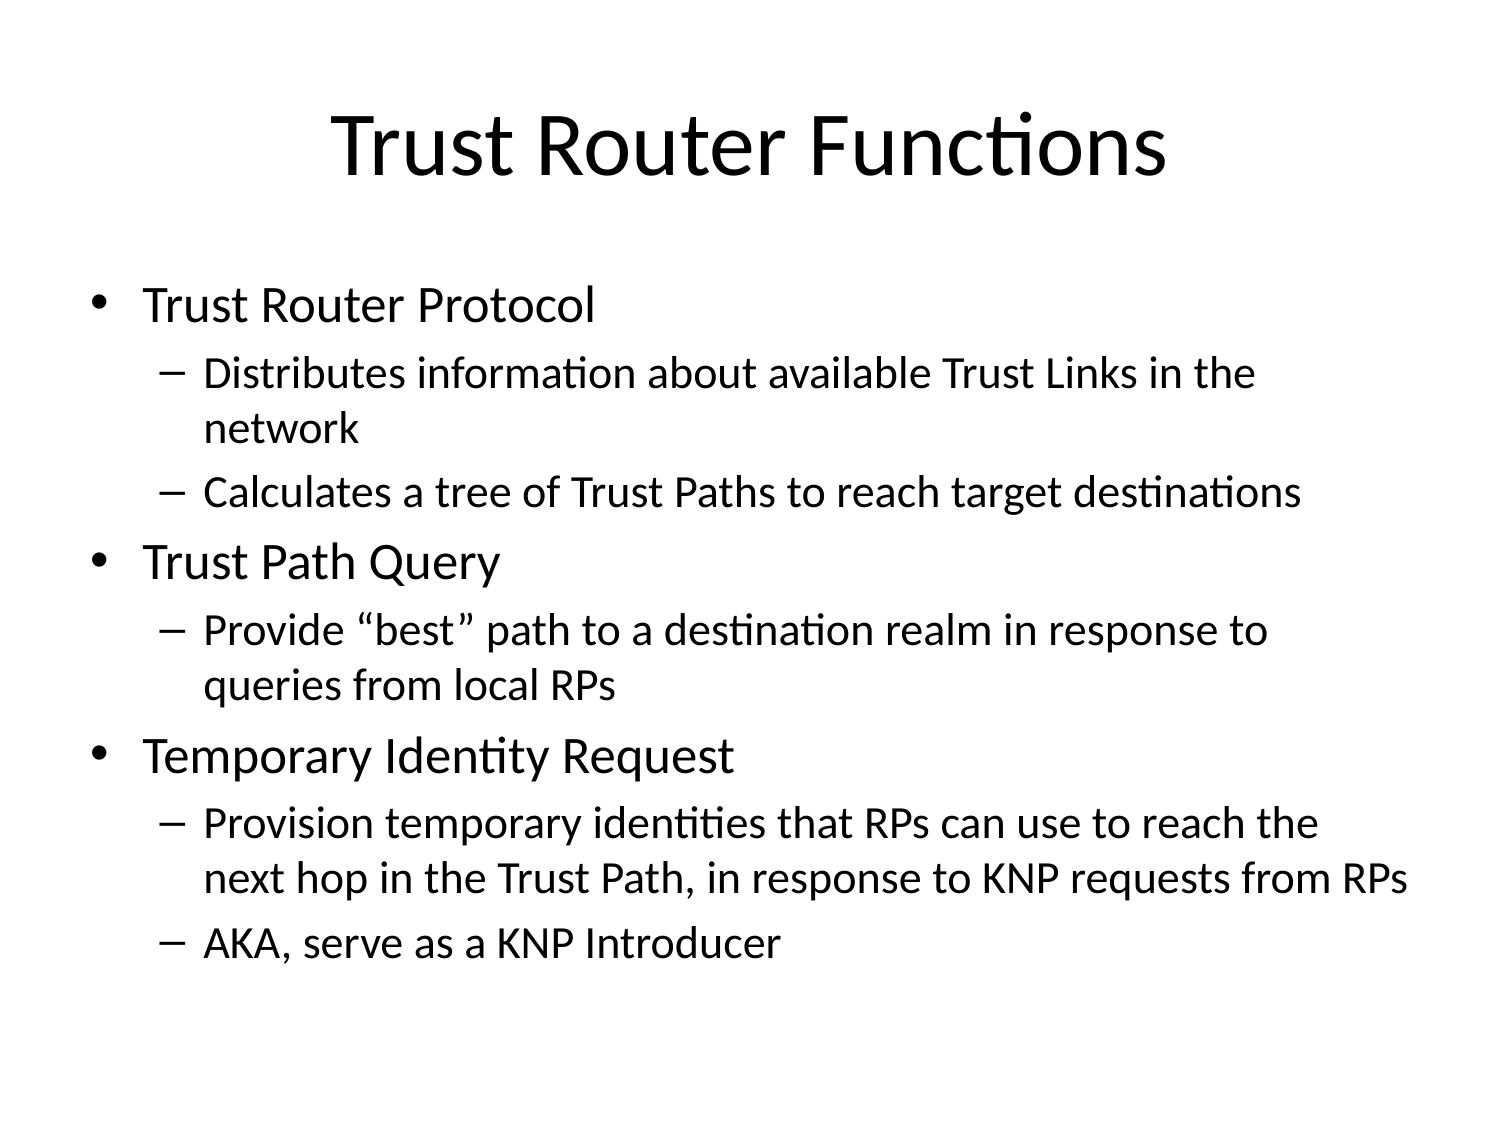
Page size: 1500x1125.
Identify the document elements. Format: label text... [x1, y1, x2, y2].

title Trust Router Functions [75, 45, 1425, 233]
list Trust Router Protocol Distributes information about available Trust Links in the network Calculates a tree of Trust Paths to reach target destinations Trust Path Query Provide “best” path to a destination realm in response to queries from local RPs Temporary Identity Request Provision temporary identities that RPs can use to reach the next hop in the Trust Path, in response to KNP requests from RPs AKA, serve as a KNP Introducer [75, 262, 1425, 1005]
